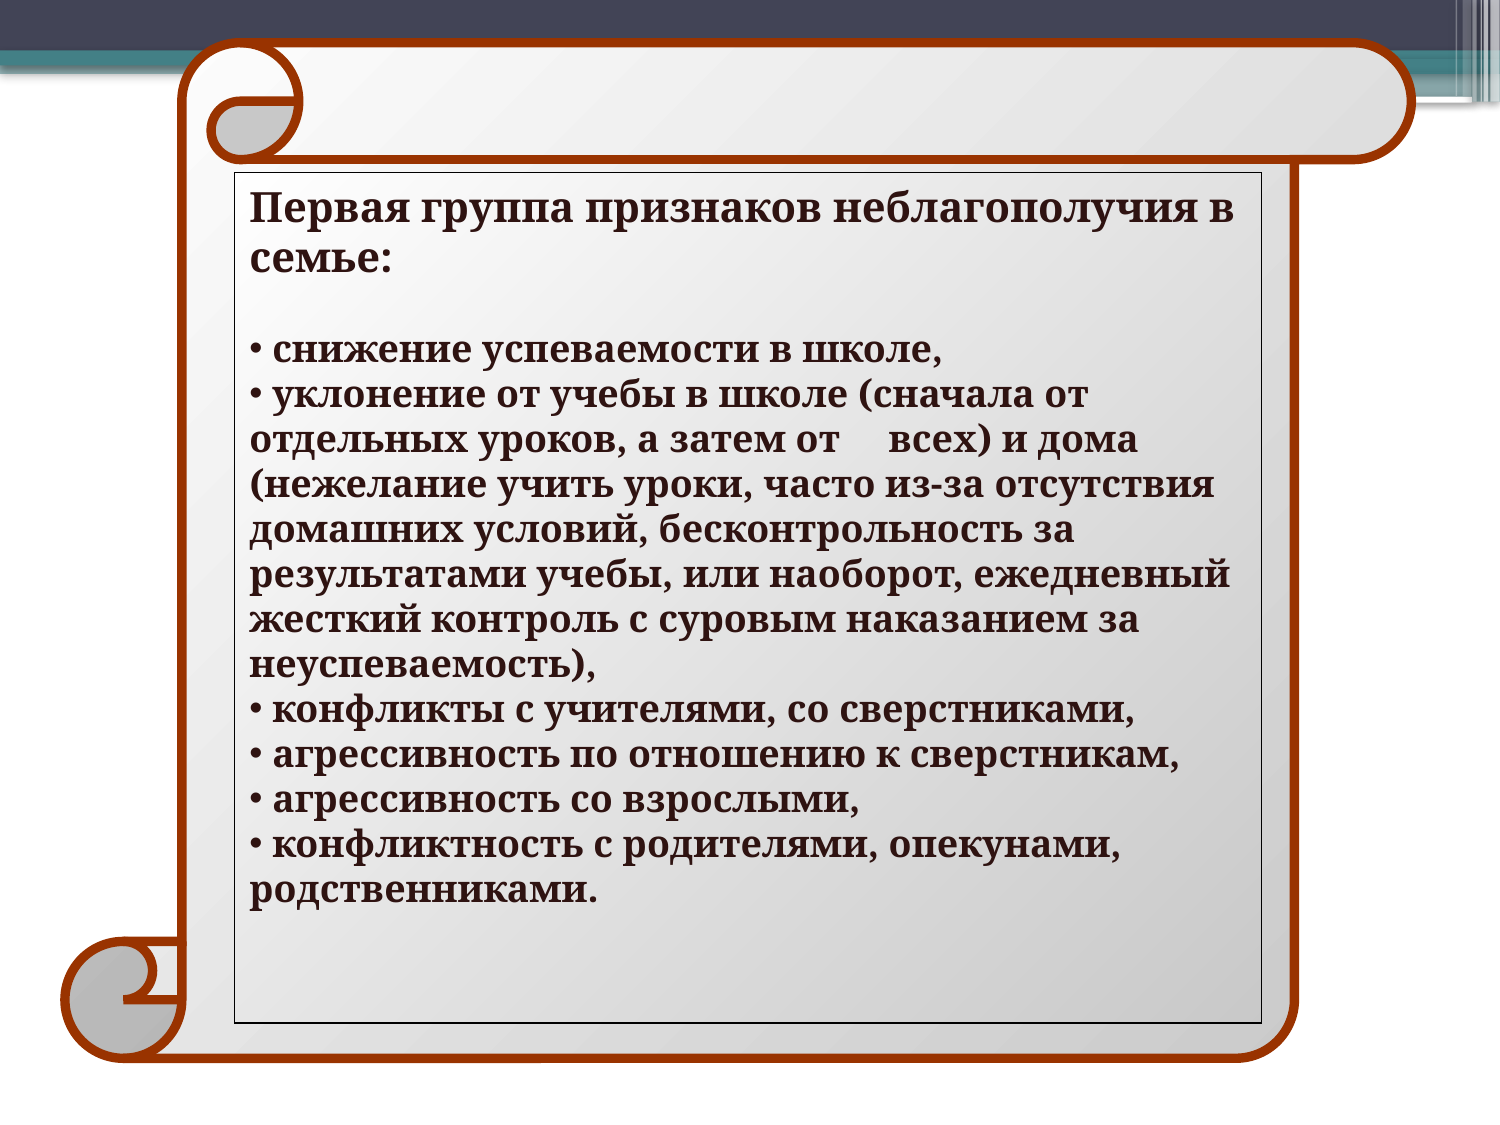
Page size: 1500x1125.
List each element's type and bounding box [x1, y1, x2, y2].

text_box [64, 42, 1412, 1059]
